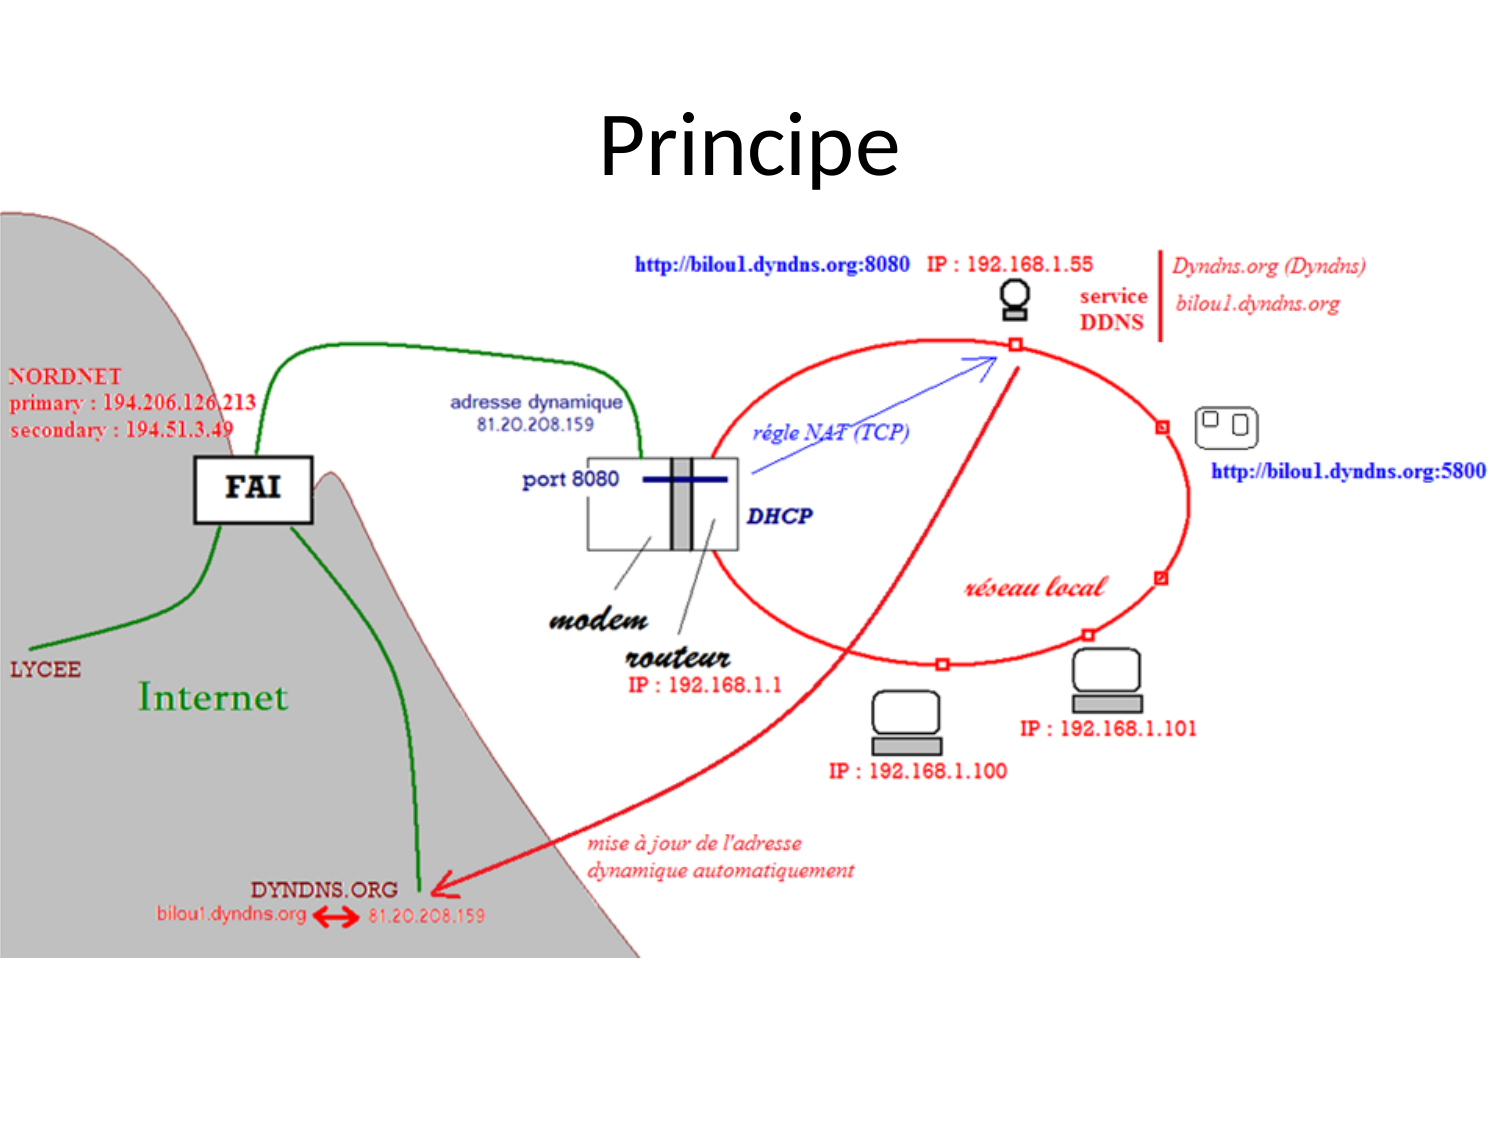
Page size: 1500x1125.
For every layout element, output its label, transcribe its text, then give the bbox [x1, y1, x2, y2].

picture [0, 207, 1500, 959]
title Principe [75, 45, 1425, 206]
